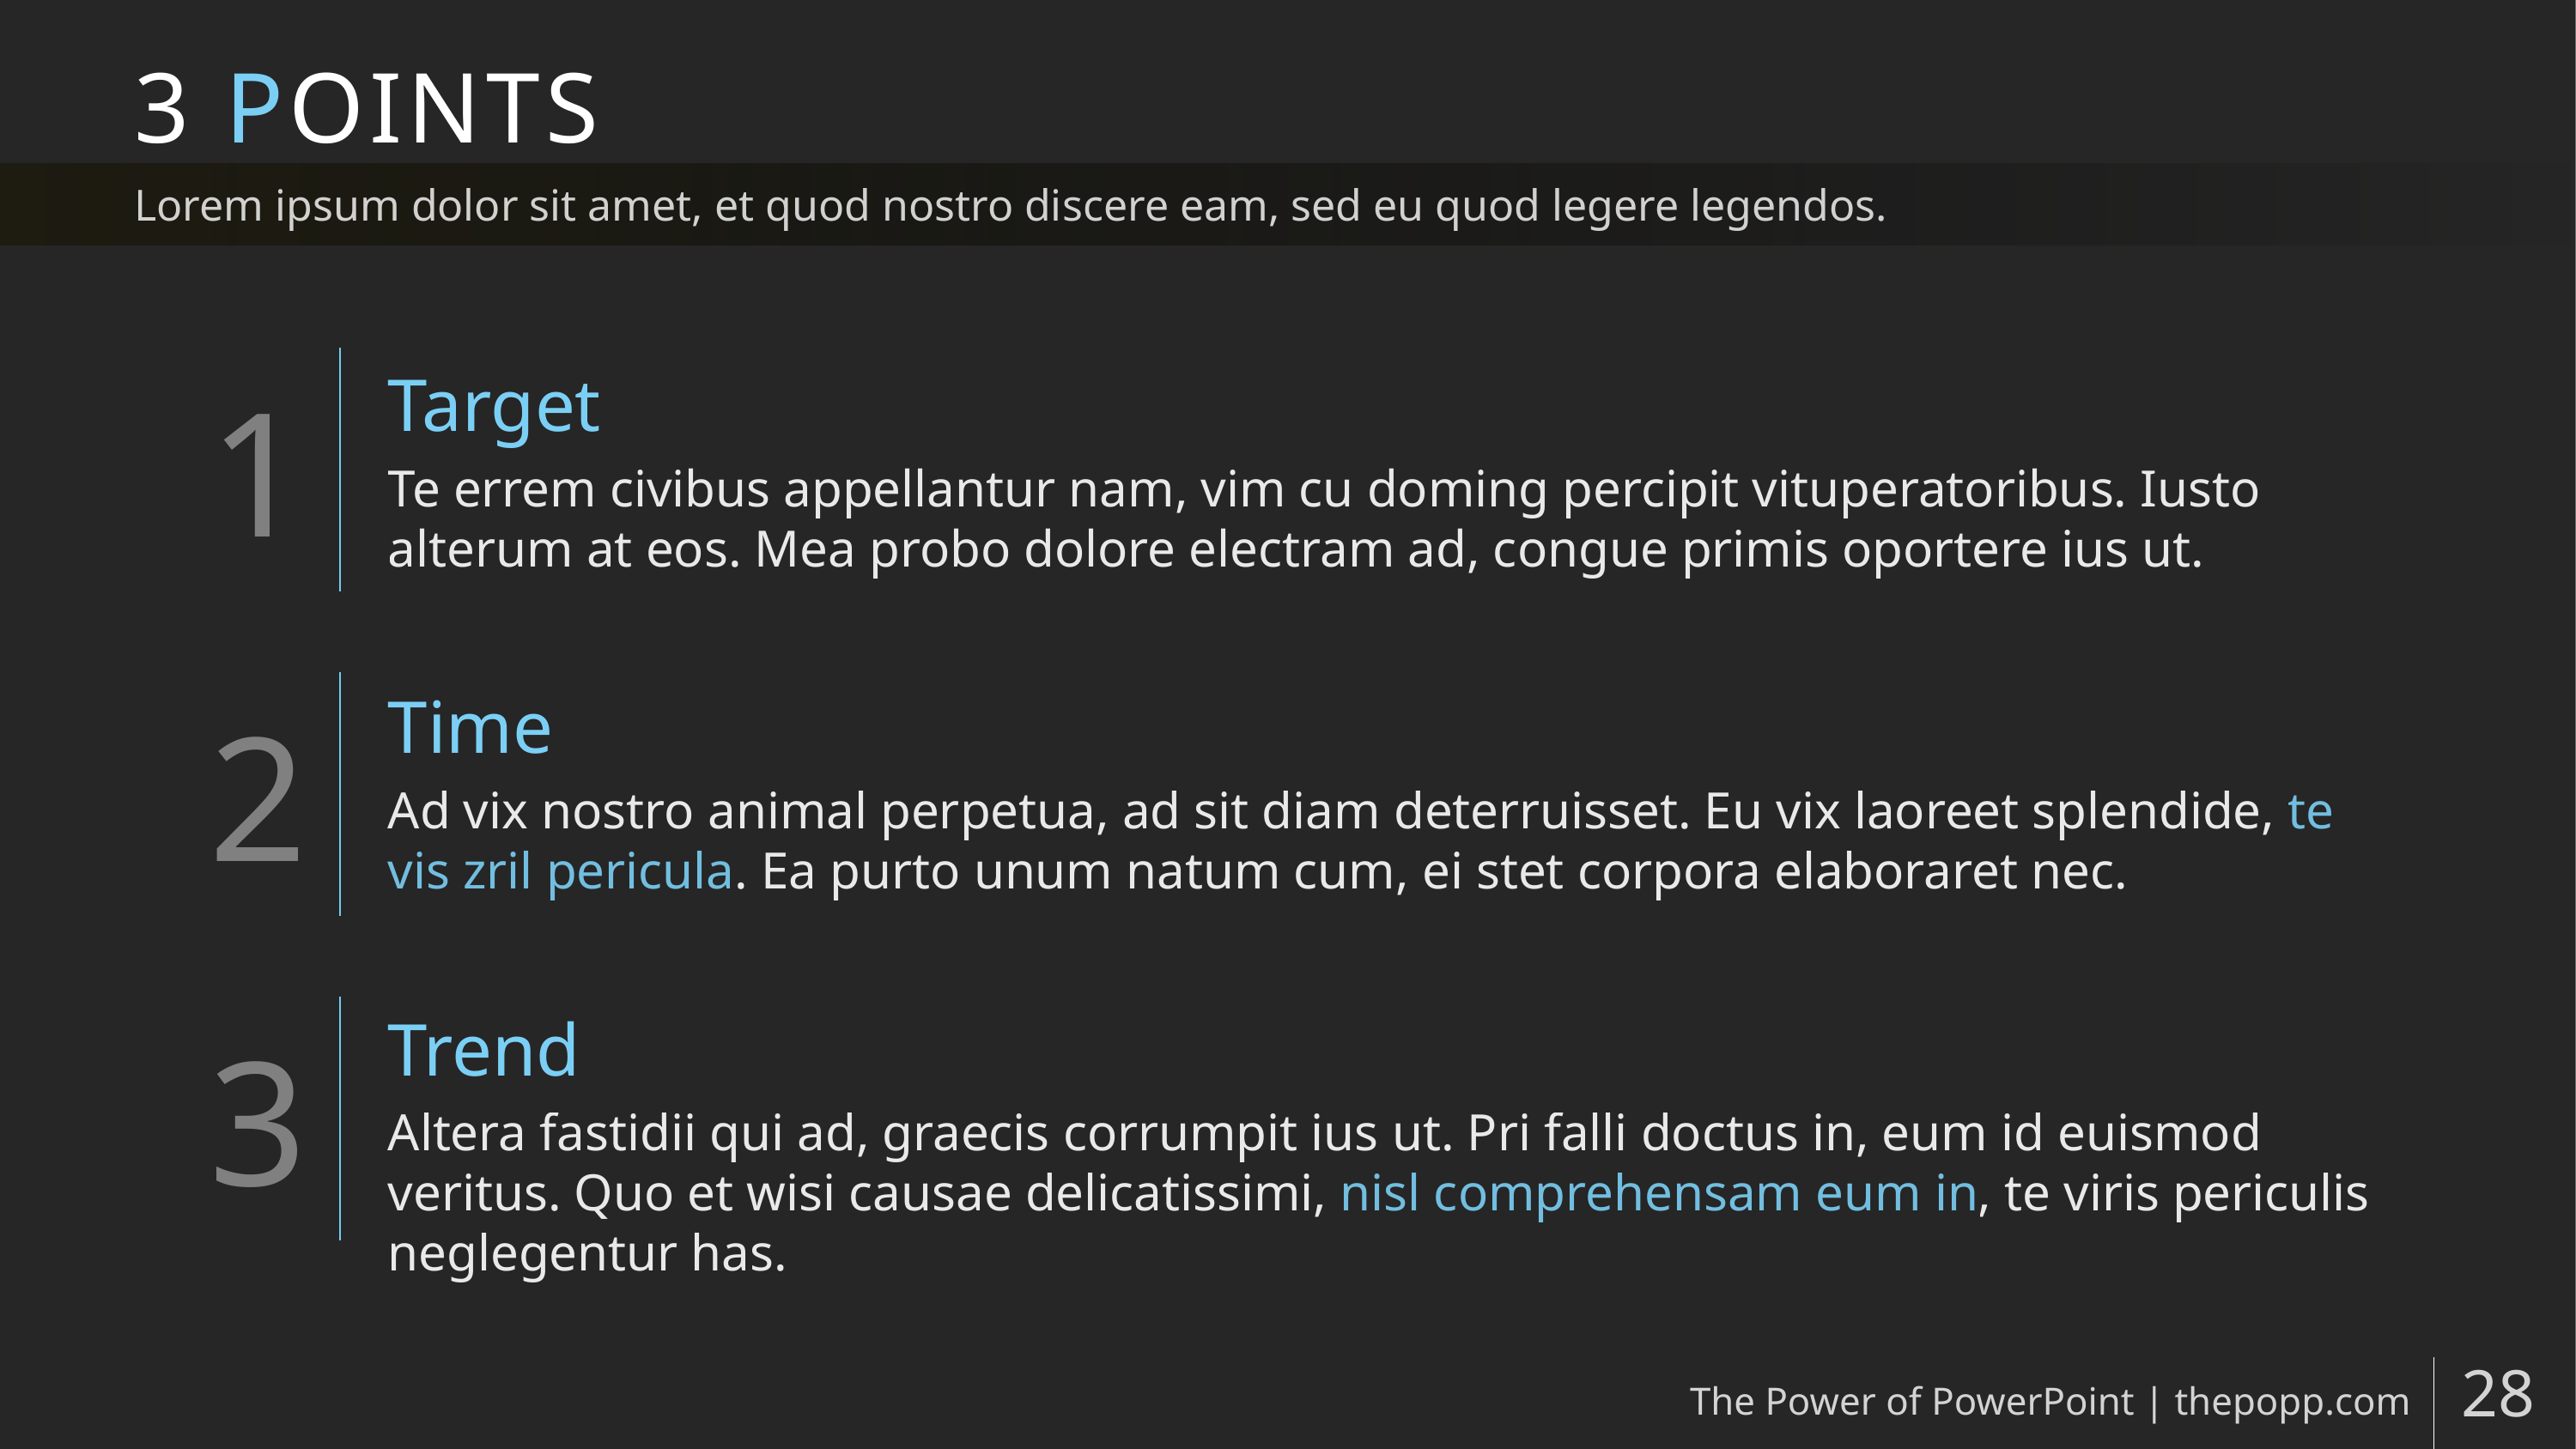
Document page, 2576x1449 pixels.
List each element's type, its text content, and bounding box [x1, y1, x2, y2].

list Lorem ipsum dolor sit amet, et quod nostro discere eam, sed eu quod legere legendos. [111, 167, 2404, 248]
footer The Power of PowerPoint | thepopp.com [922, 1356, 2434, 1434]
list Time [364, 658, 2414, 767]
title 3 POINTS [111, 0, 2430, 174]
list Altera fastidii qui ad, graecis corrumpit ius ut. Pri falli doctus in, eum id euismod veritus. Quo et wisi causae delicatissimi, nisl comprehensam eum in, te viris periculis neglegentur has. [364, 1088, 2414, 1262]
list Ad vix nostro animal perpetua, ad sit diam deterruisset. Eu vix laoreet splendide, te vis zril pericula. Ea purto unum natum cum, ei stet corpora elaboraret nec. [364, 767, 2414, 940]
list Te errem civibus appellantur nam, vim cu doming percipit vituperatoribus. Iusto alterum at eos. Mea probo dolore electram ad, congue primis oportere ius ut. [364, 445, 2414, 618]
list Trend [364, 979, 2414, 1088]
slide_number 28 [2438, 1357, 2576, 1434]
list Target [364, 336, 2414, 445]
